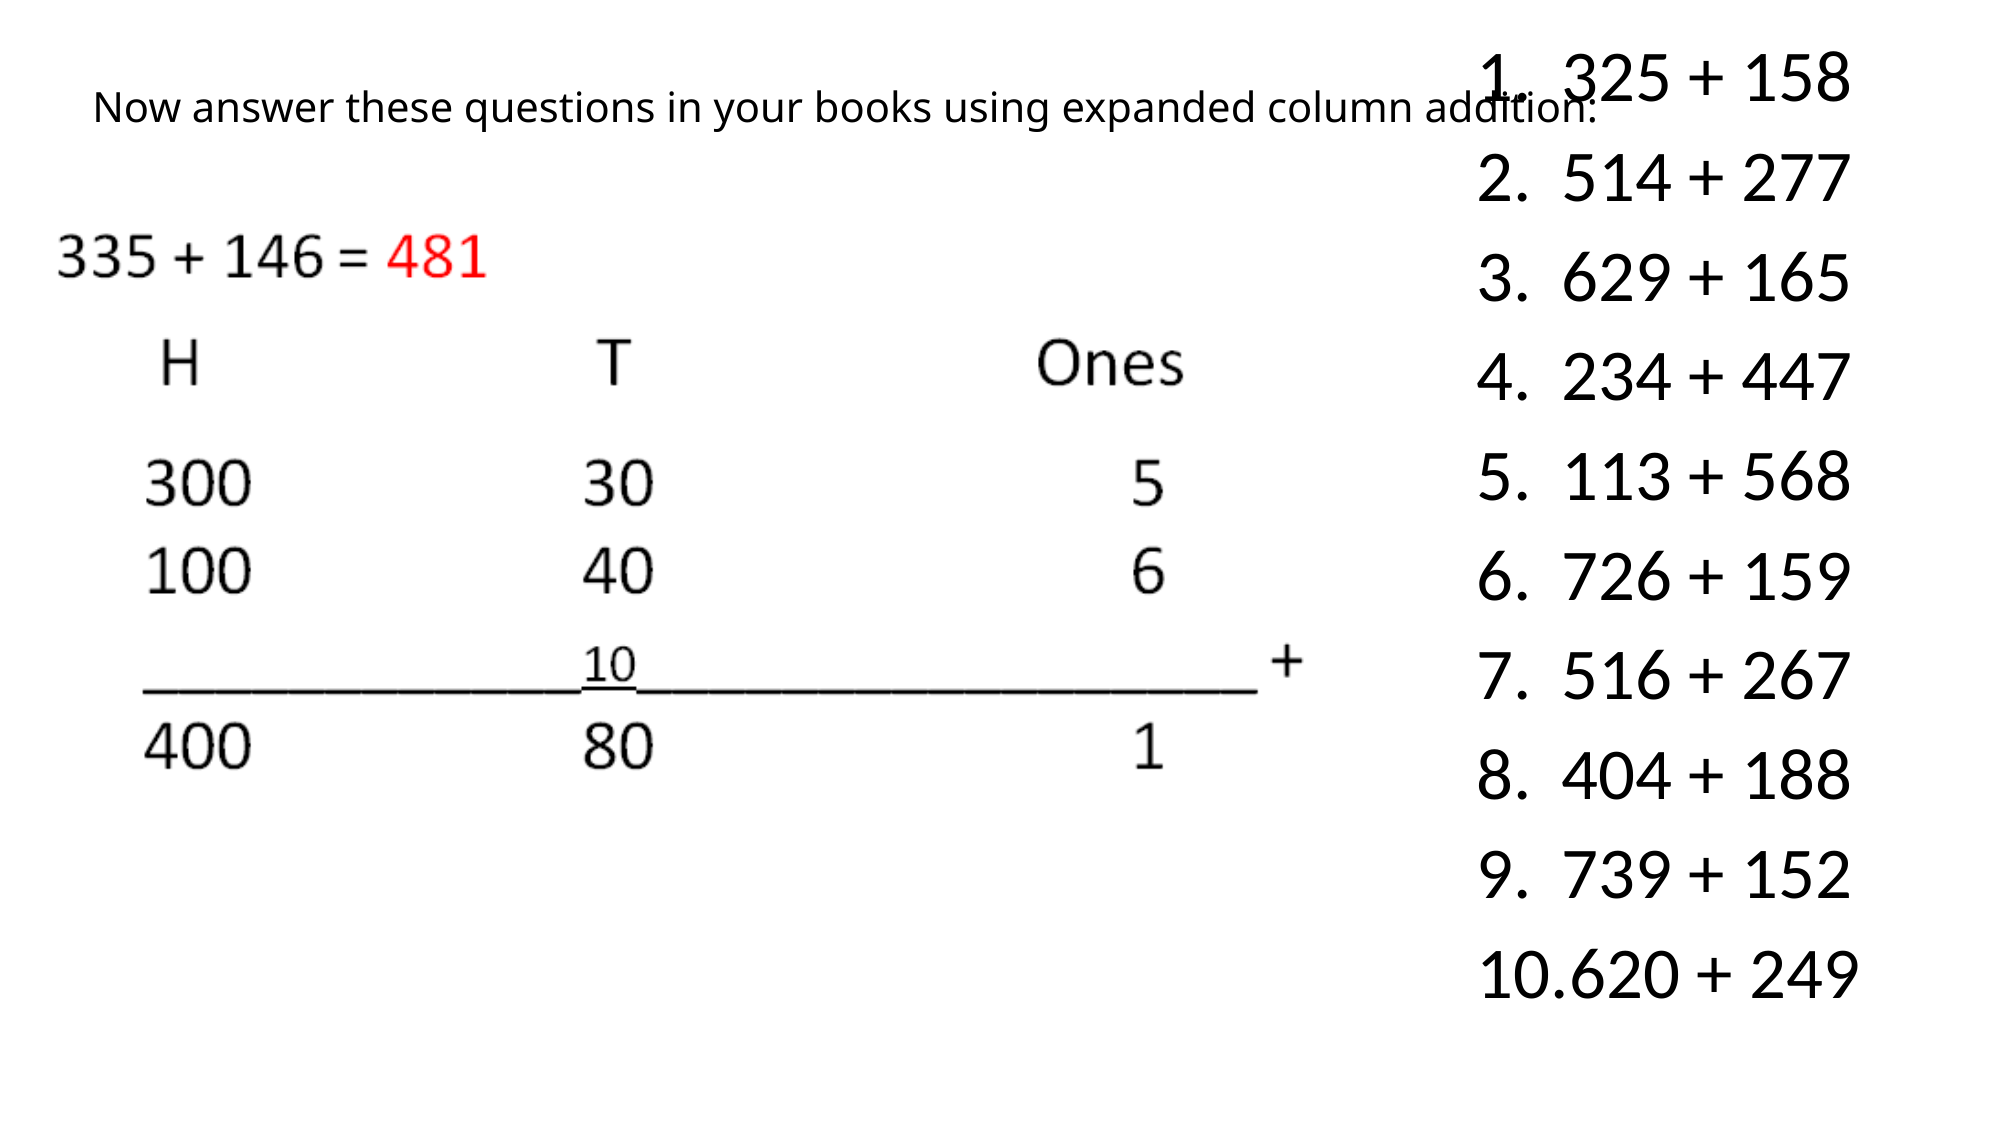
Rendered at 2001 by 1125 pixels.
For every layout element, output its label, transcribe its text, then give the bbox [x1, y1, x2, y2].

picture [50, 223, 1324, 835]
list 325 + 158 514 + 277 629 + 165 234 + 447 113 + 568 726 + 159 516 + 267 404 + 188 739 + 152 620 + 249 [1461, 31, 2000, 1046]
title Now answer these questions in your books using expanded column addition: [77, 0, 1803, 218]
